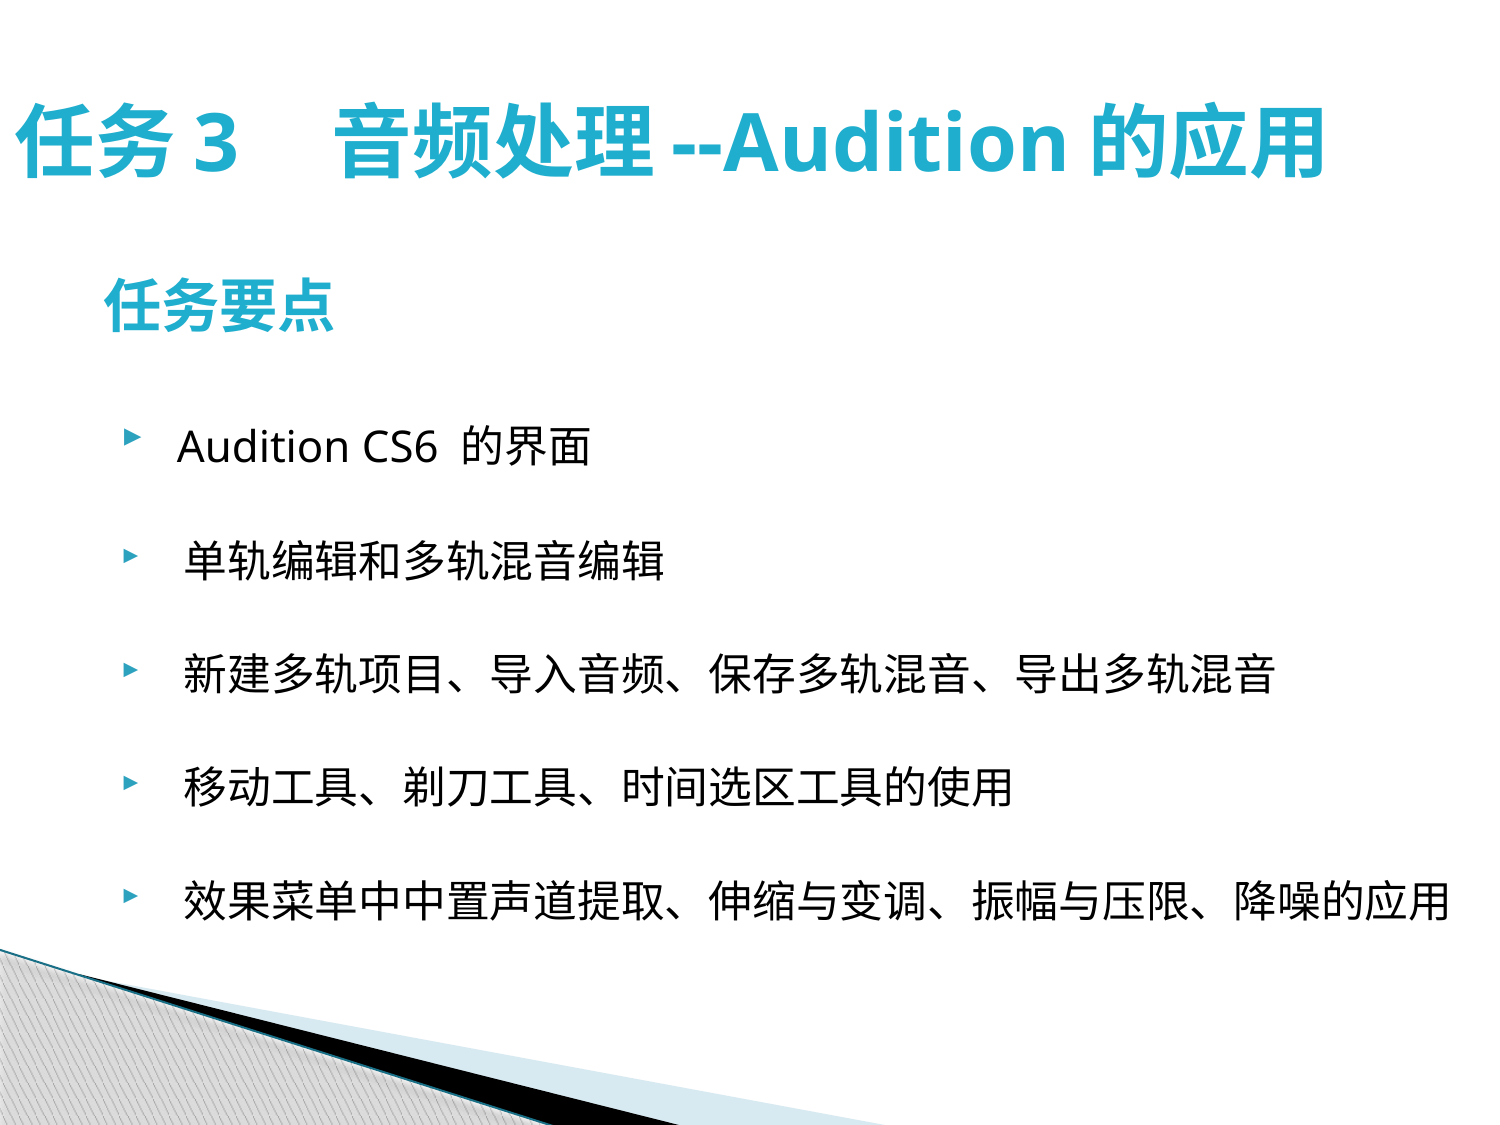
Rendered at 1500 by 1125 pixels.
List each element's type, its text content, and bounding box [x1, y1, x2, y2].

title 任务3 音频处理--Audition的应用 [0, 45, 1471, 233]
list 任务要点 Audition CS6 的界面 单轨编辑和多轨混音编辑 新建多轨项目、导入音频、保存多轨混音、导出多轨混音 移动工具、剃刀工具、时间选区工具的使用 效果菜单中中置声道提取、伸缩与变调、振幅与压限、降噪的应用 [88, 233, 1471, 1012]
